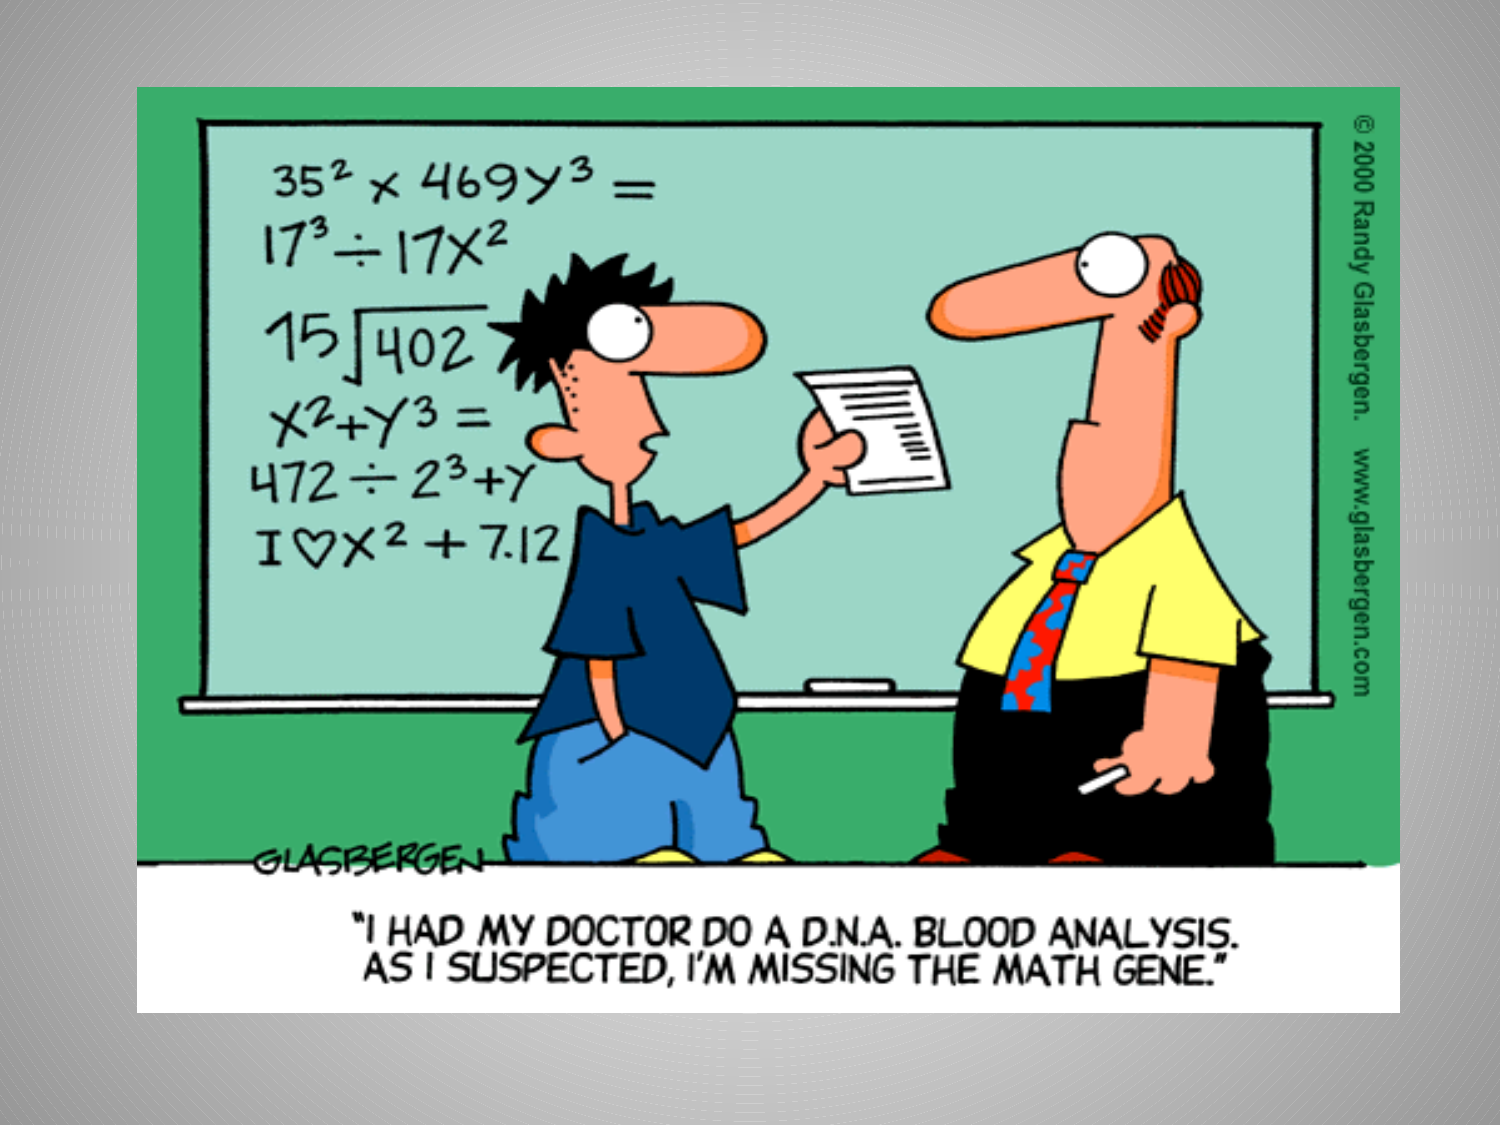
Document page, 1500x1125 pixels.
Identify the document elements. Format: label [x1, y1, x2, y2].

picture [137, 87, 1401, 1013]
